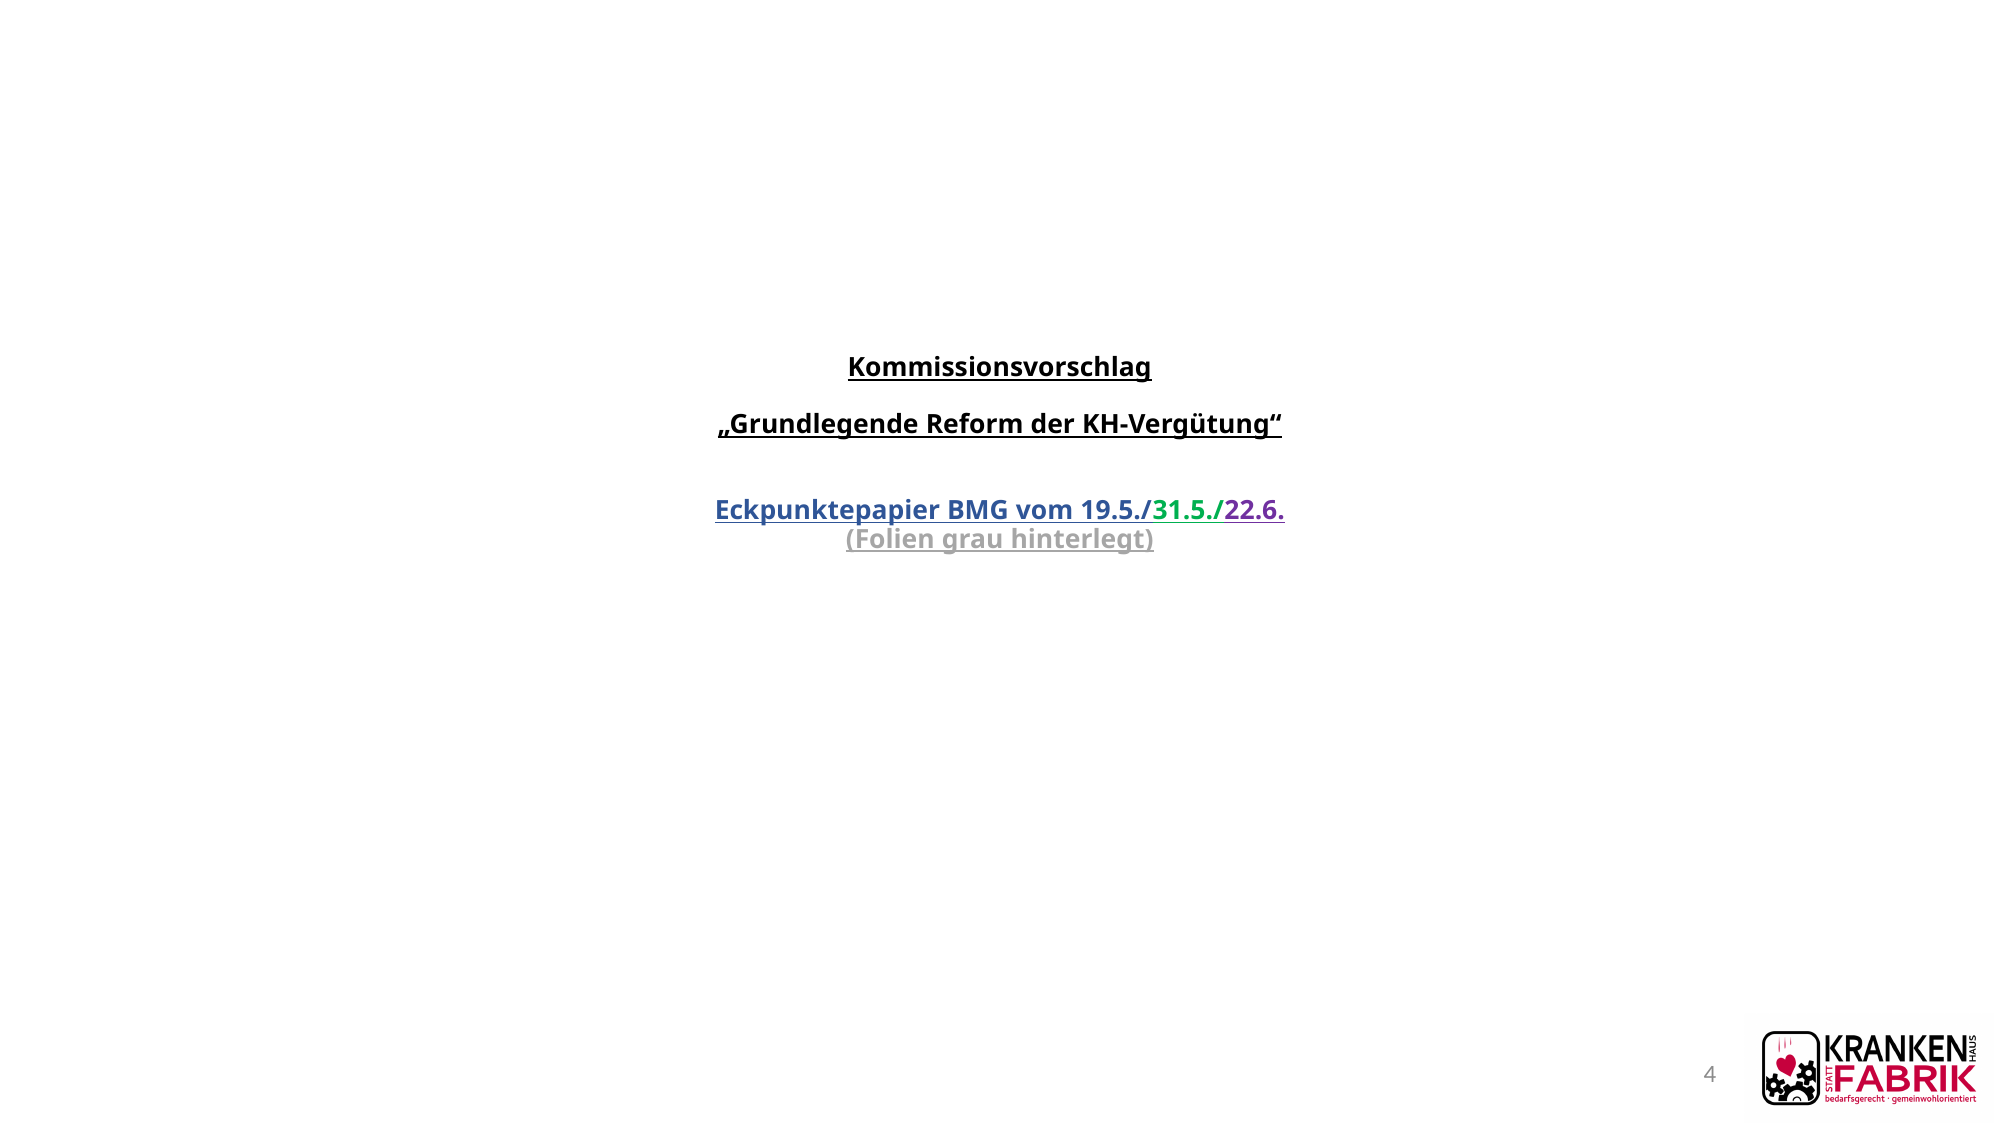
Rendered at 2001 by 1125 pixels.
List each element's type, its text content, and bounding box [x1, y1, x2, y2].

slide_number 4 [1281, 1042, 1731, 1103]
picture [1744, 1013, 1994, 1123]
title Kommissionsvorschlag „Grundlegende Reform der KH-Vergütung“ Eckpunktepapier BMG vom 19.5./31.5./22.6. (Folien grau hinterlegt) [137, 345, 1863, 563]
